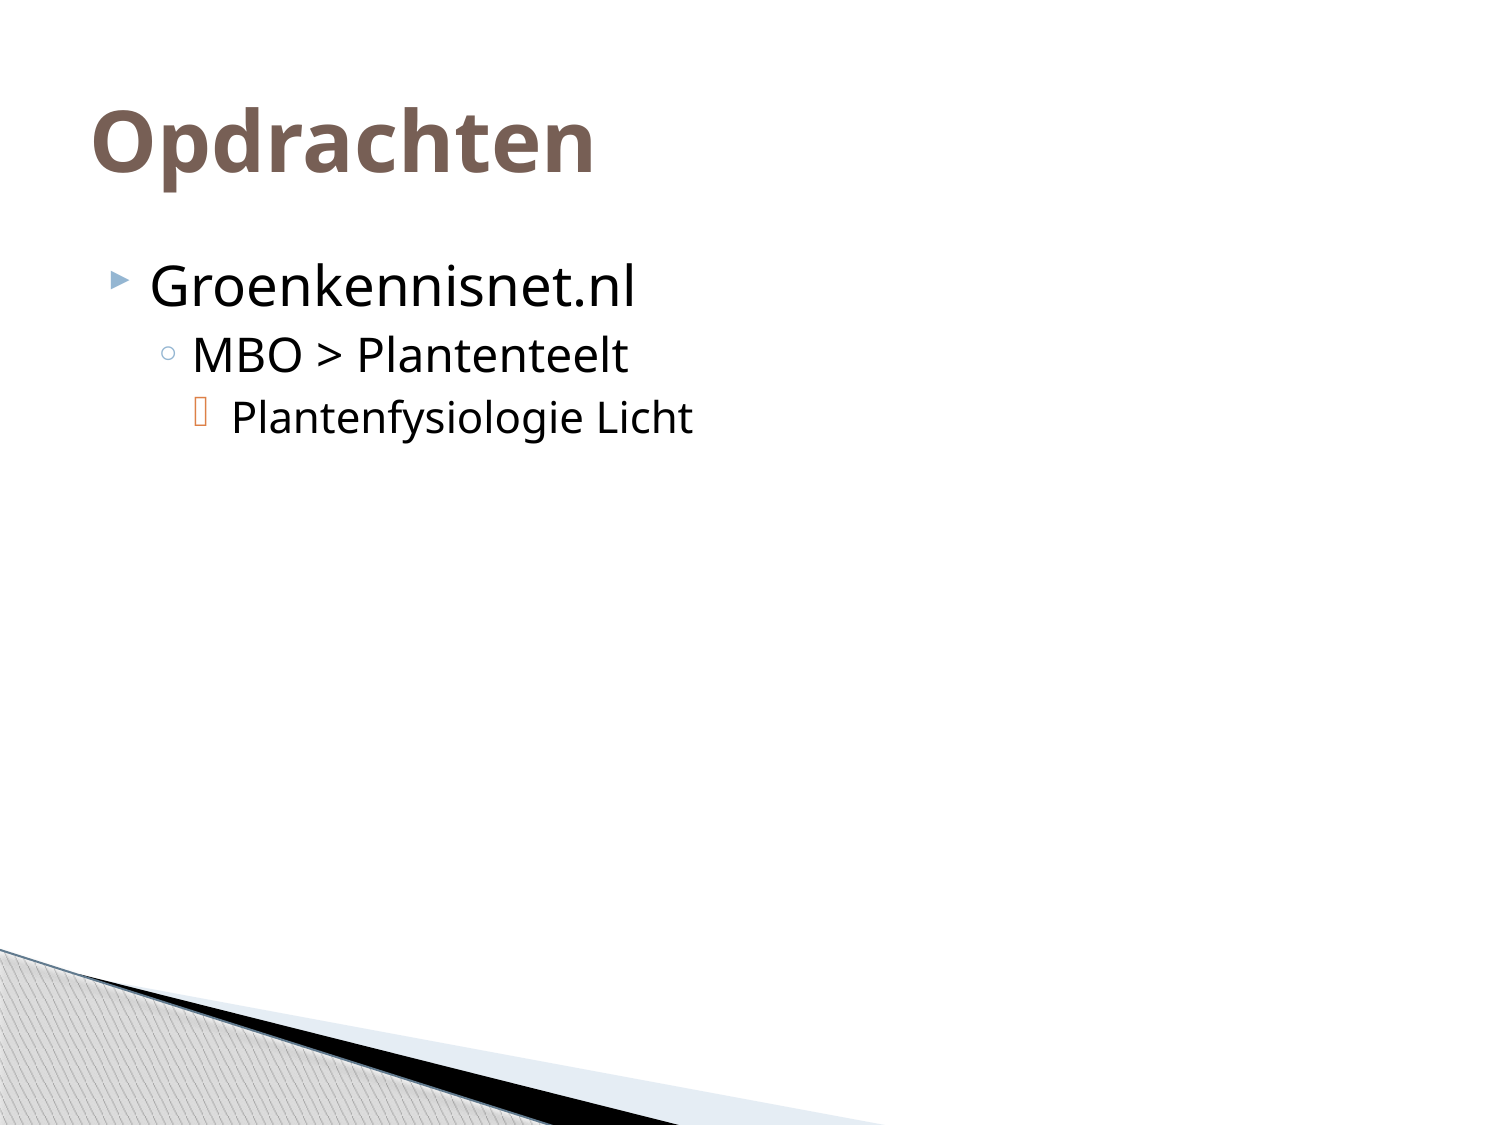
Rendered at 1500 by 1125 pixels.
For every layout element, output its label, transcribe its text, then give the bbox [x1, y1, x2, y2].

title Opdrachten [75, 45, 1425, 233]
list Groenkennisnet.nl MBO > Plantenteelt Plantenfysiologie Licht [75, 243, 1425, 986]
